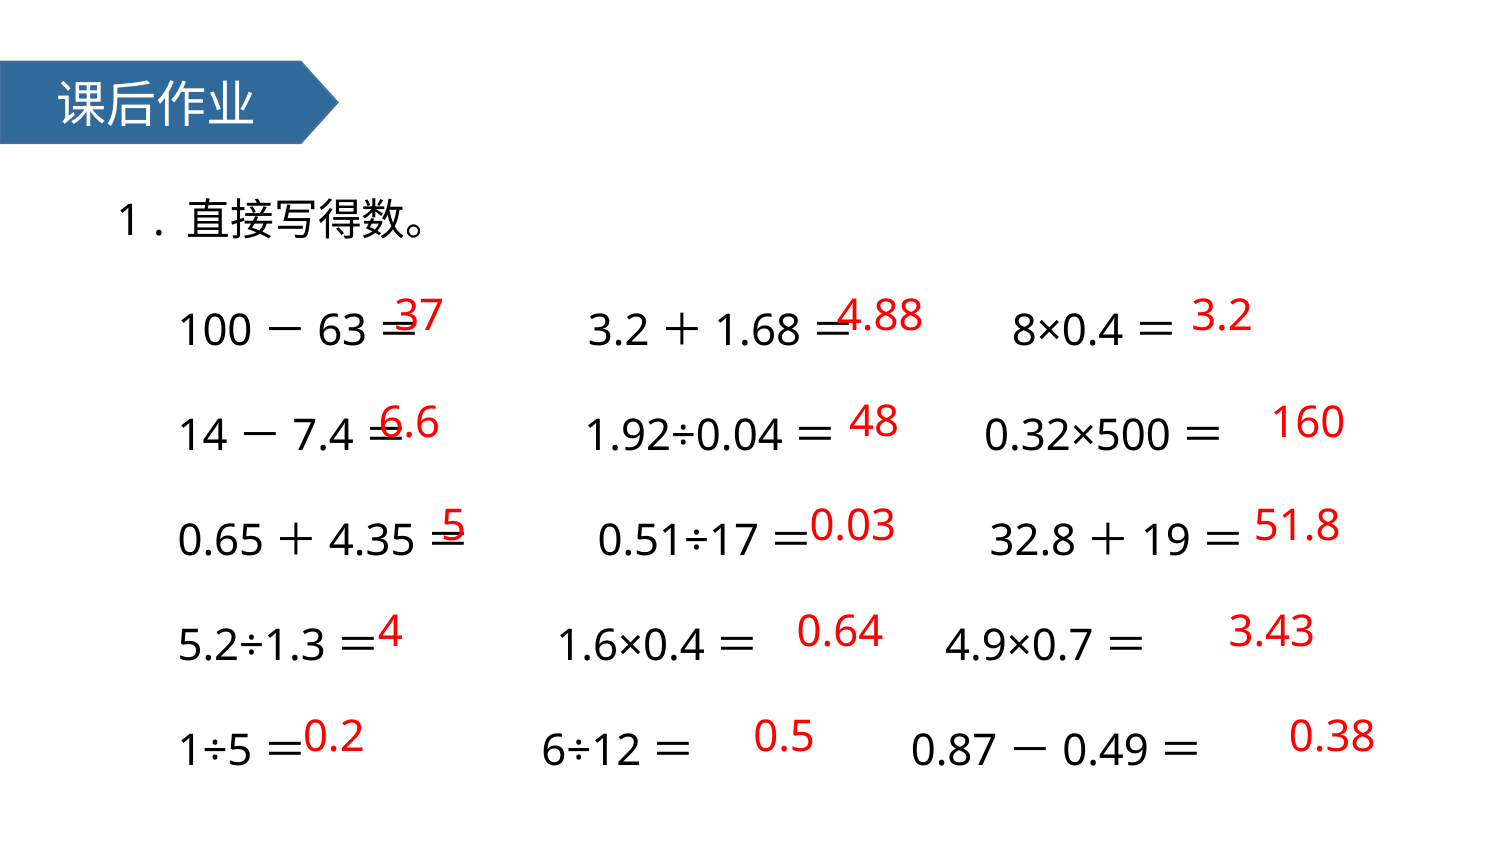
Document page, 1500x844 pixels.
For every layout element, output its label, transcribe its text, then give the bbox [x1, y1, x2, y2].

text_box 6.6 [367, 388, 519, 452]
text_box 100－63＝ 3.2＋1.68＝ 8×0.4＝ 14－7.4＝ 1.92÷0.04＝ 0.32×500＝ 0.65＋4.35＝ 0.51÷17＝ 32.8＋19＝ 5.2÷1.3＝ 1.6×0.4＝ 4.9×0.7＝ 1÷5＝ 6÷12＝ 0.87－0.49＝ [166, 243, 1375, 780]
text_box 4 [366, 597, 518, 662]
text_box 3.43 [1217, 597, 1369, 662]
text_box 4.88 [825, 281, 977, 346]
text_box 0.64 [785, 597, 937, 662]
text_box 课后作业 [0, 61, 338, 144]
text_box 5 [429, 491, 581, 555]
text_box 37 [383, 281, 535, 346]
text_box 51.8 [1242, 490, 1394, 555]
text_box 48 [837, 387, 989, 451]
text_box 0.38 [1277, 702, 1429, 767]
text_box 0.2 [291, 702, 444, 767]
text_box 3.2 [1180, 281, 1332, 346]
text_box 1 . 直接写得数。 [105, 159, 1350, 250]
text_box 0.03 [798, 491, 950, 555]
text_box 160 [1259, 388, 1411, 452]
text_box 0.5 [742, 702, 894, 767]
